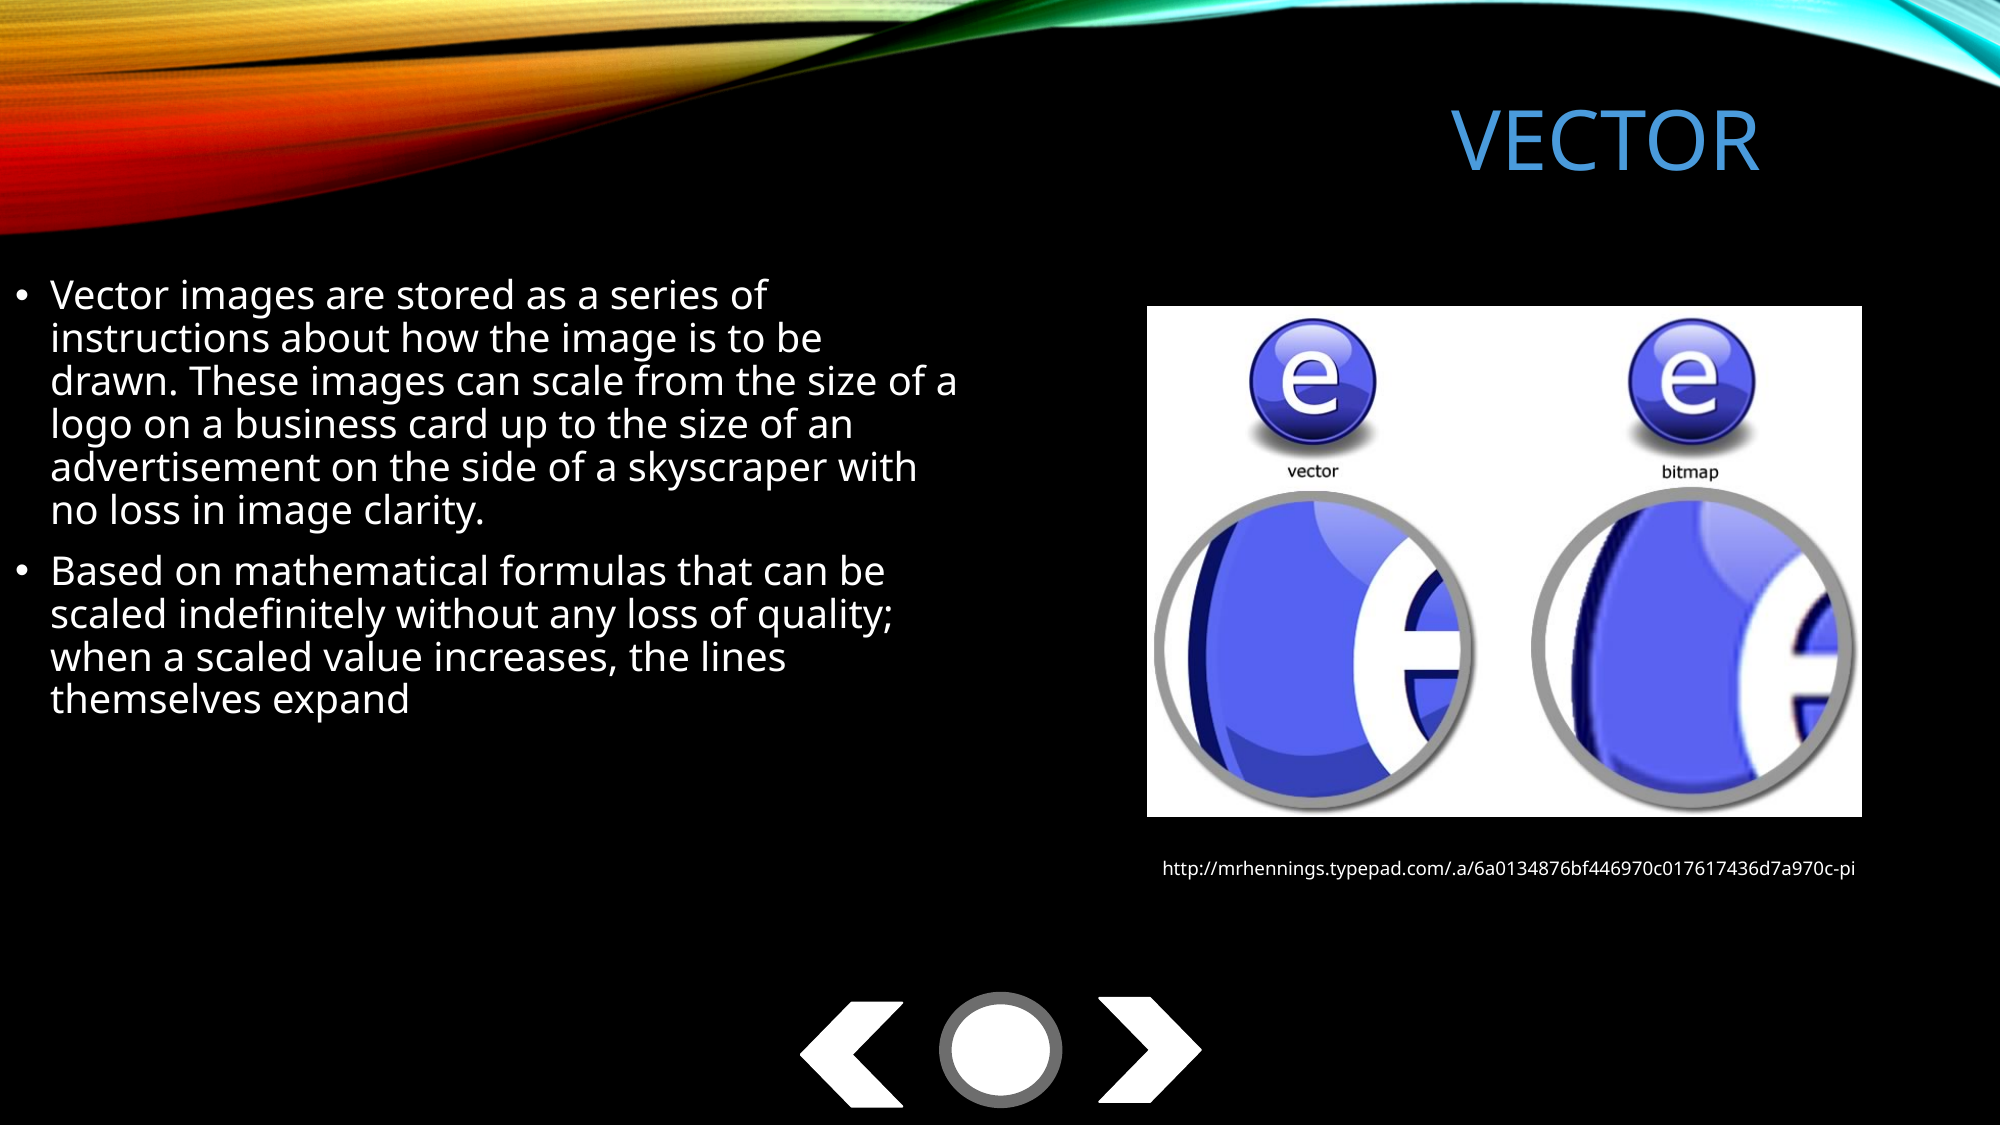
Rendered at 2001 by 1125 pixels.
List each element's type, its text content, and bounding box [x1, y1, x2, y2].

picture [0, 0, 2000, 237]
list Vector images are stored as a series of instructions about how the image is to be drawn. These images can scale from the size of a logo on a business card up to the size of an advertisement on the side of a skyscraper with no loss in image clarity. Based on mathematical formulas that can be scaled indefinitely without any loss of quality; when a scaled value increases, the lines themselves expand [0, 267, 977, 734]
title Vector [364, 37, 1777, 250]
text_box http://mrhennings.typepad.com/.a/6a0134876bf446970c017617436d7a970c-pi [1147, 848, 1912, 887]
picture [1147, 306, 1862, 818]
text_box [800, 1001, 904, 1108]
text_box [1098, 996, 1202, 1103]
text_box [944, 996, 1058, 1103]
